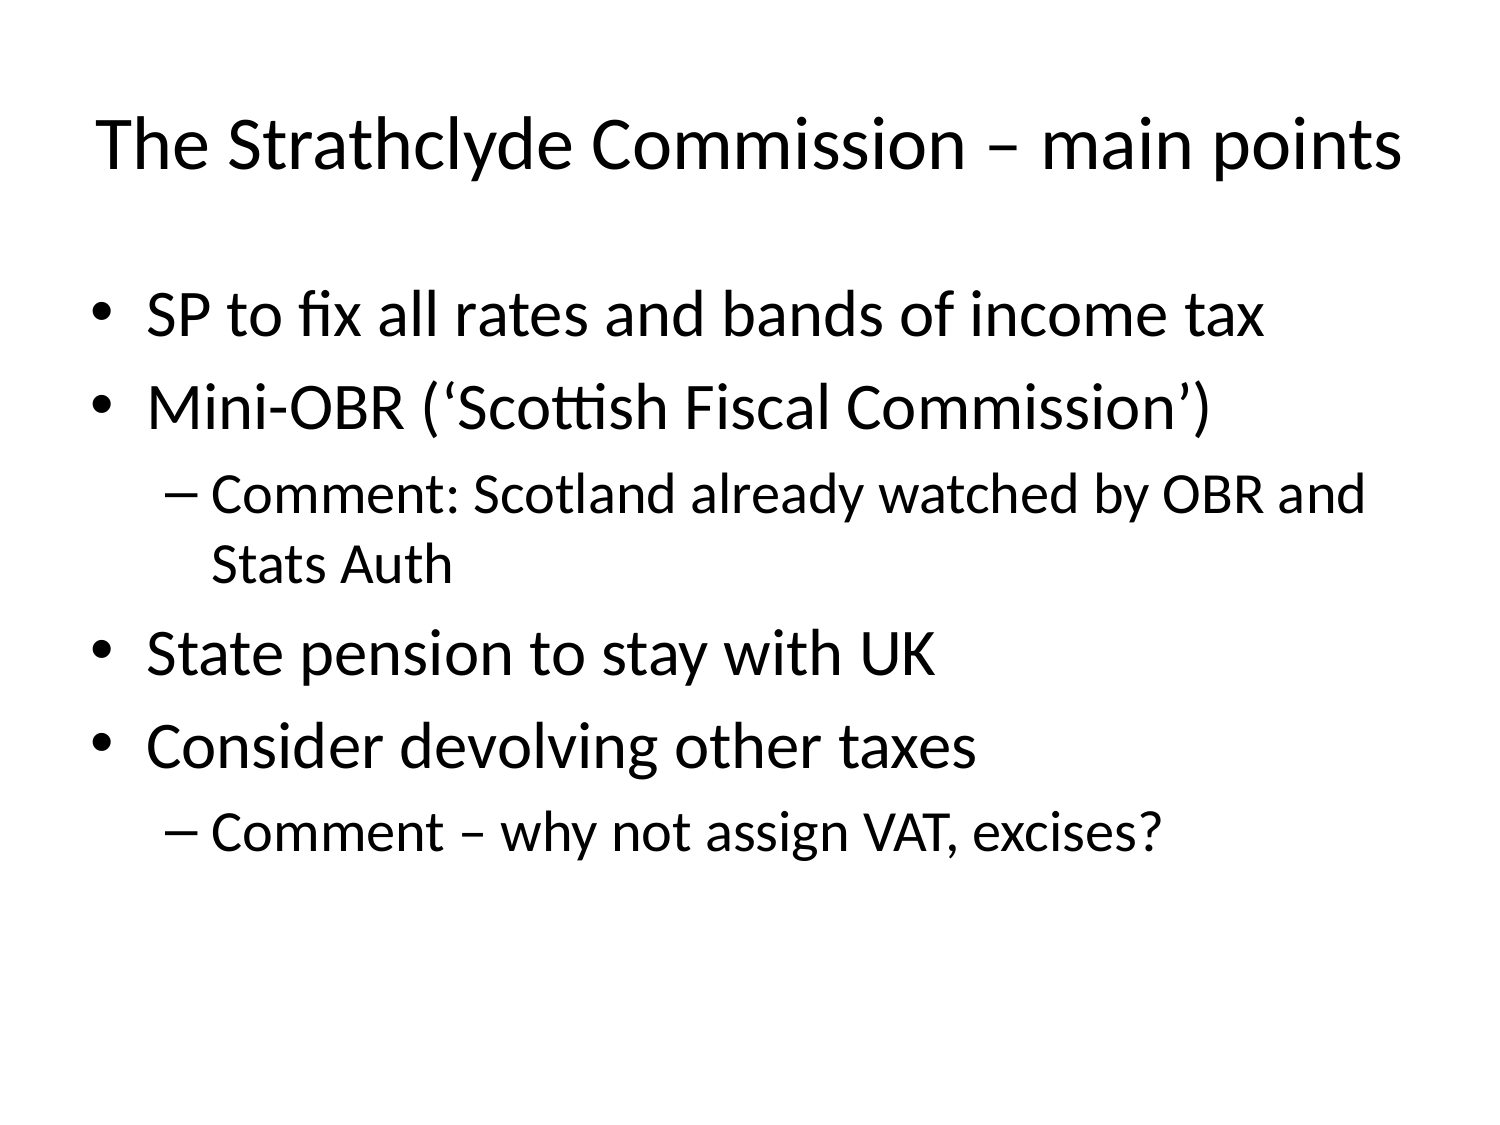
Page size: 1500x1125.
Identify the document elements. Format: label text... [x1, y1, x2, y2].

title The Strathclyde Commission – main points [75, 45, 1425, 233]
list SP to fix all rates and bands of income tax Mini-OBR (‘Scottish Fiscal Commission’) Comment: Scotland already watched by OBR and Stats Auth State pension to stay with UK Consider devolving other taxes Comment – why not assign VAT, excises? [75, 262, 1425, 1005]
